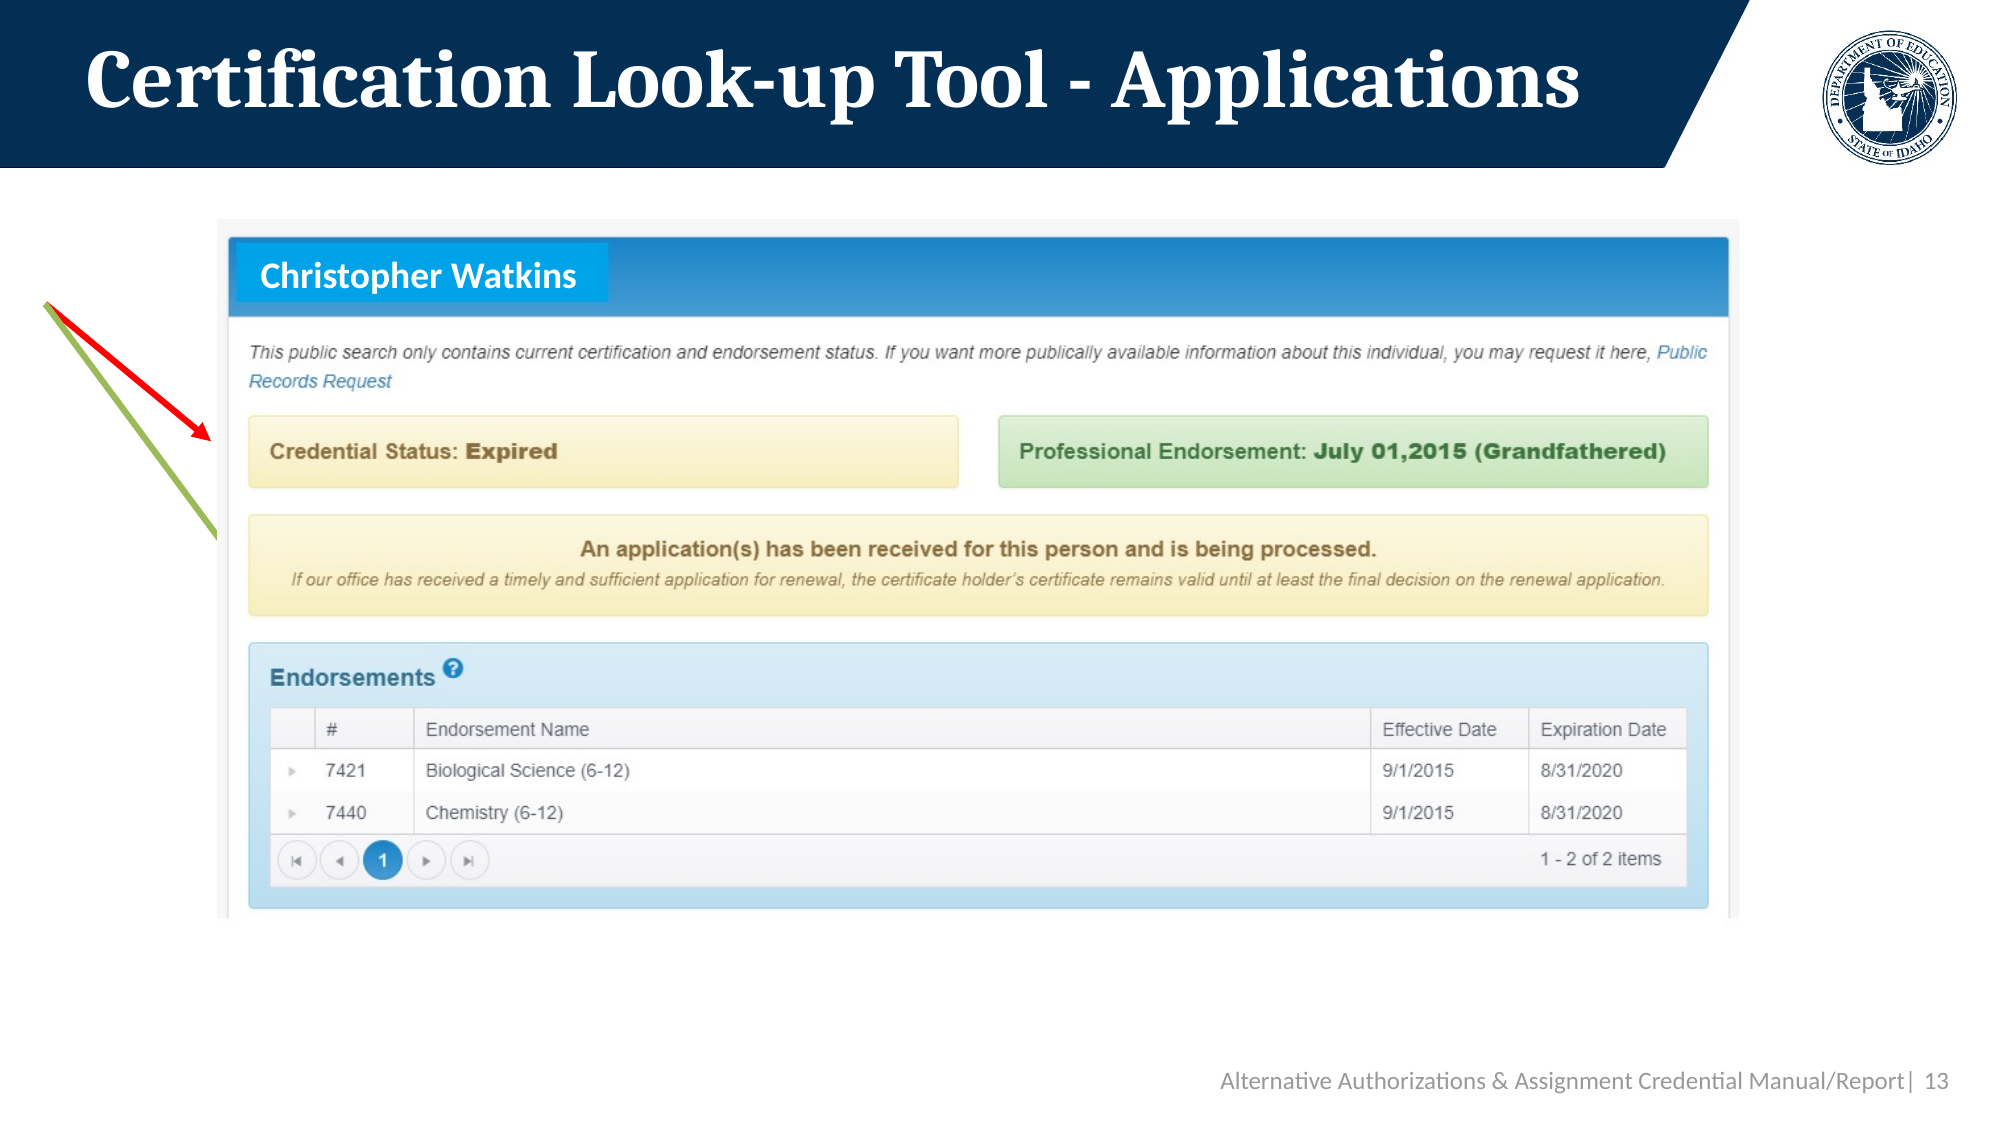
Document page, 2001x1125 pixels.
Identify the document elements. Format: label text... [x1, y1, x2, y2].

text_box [45, 303, 217, 563]
title Certification Look-up Tool - Applications [71, 0, 1797, 163]
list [217, 219, 1755, 934]
picture [1665, 0, 1965, 173]
slide_number Alternative Authorizations & Assignment Credential Manual/Report| 13 [1146, 1049, 1965, 1109]
